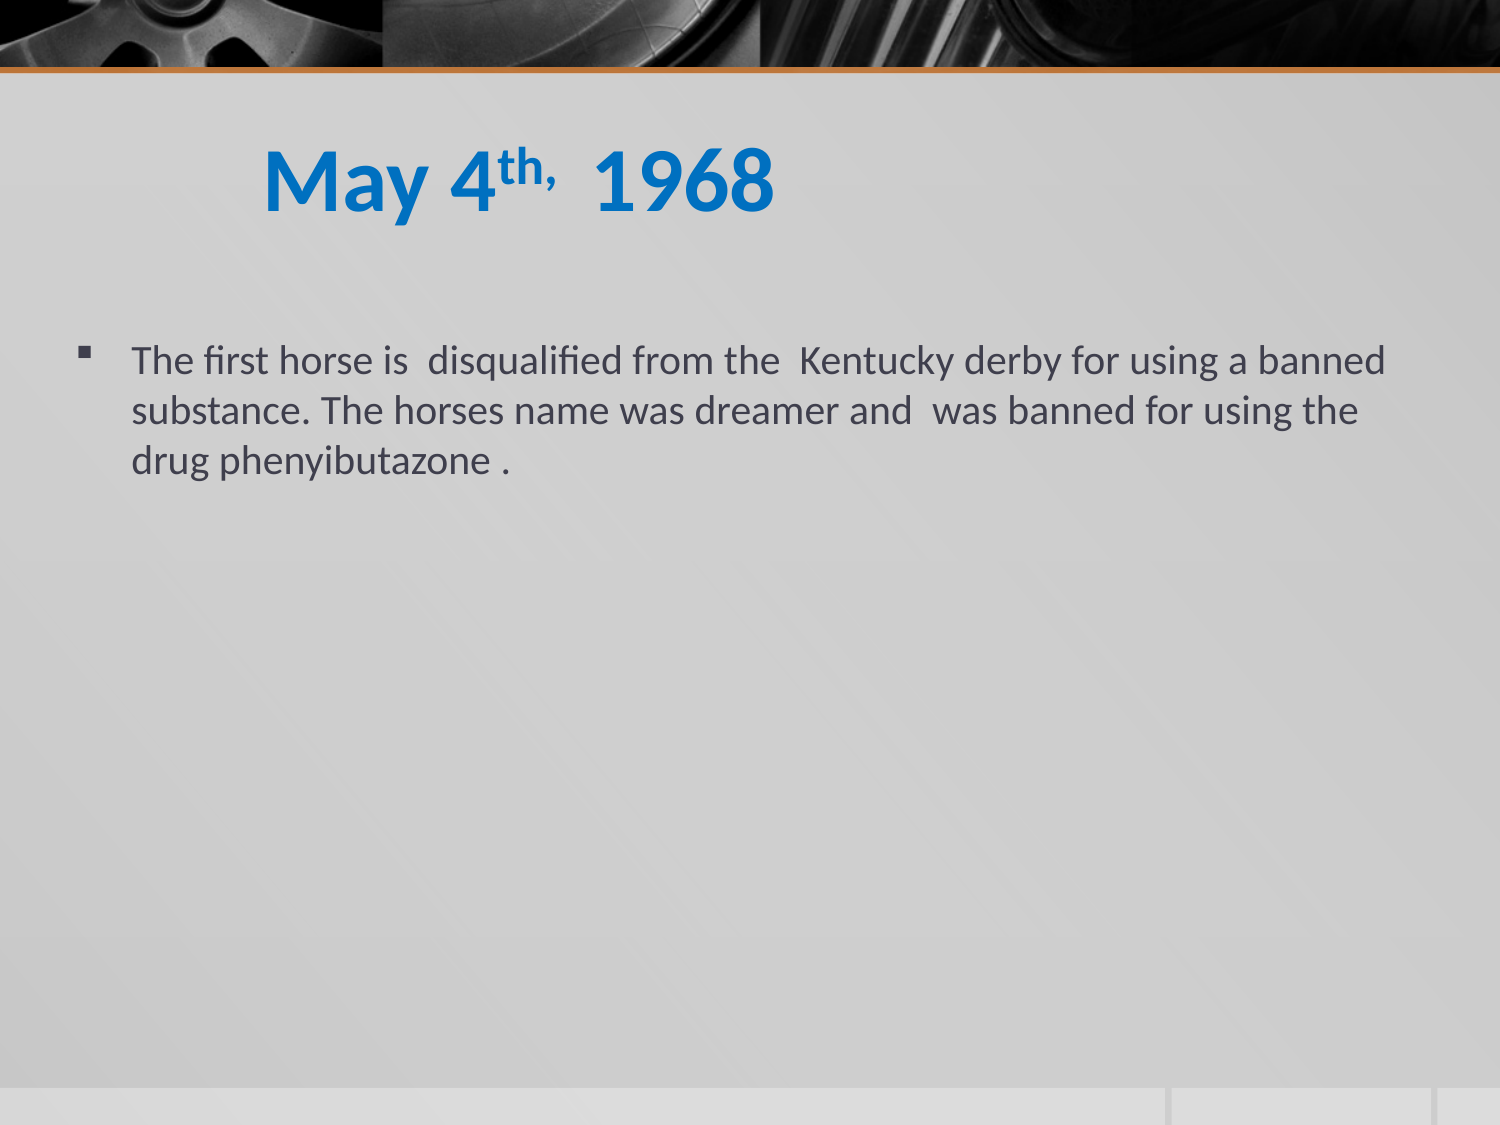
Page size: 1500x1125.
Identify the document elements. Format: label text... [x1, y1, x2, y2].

list The first horse is disqualified from the Kentucky derby for using a banned substance. The horses name was dreamer and was banned for using the drug phenyibutazone . [75, 324, 1425, 1005]
picture [0, 0, 1500, 67]
title May 4th, 1968 [262, 99, 1500, 250]
